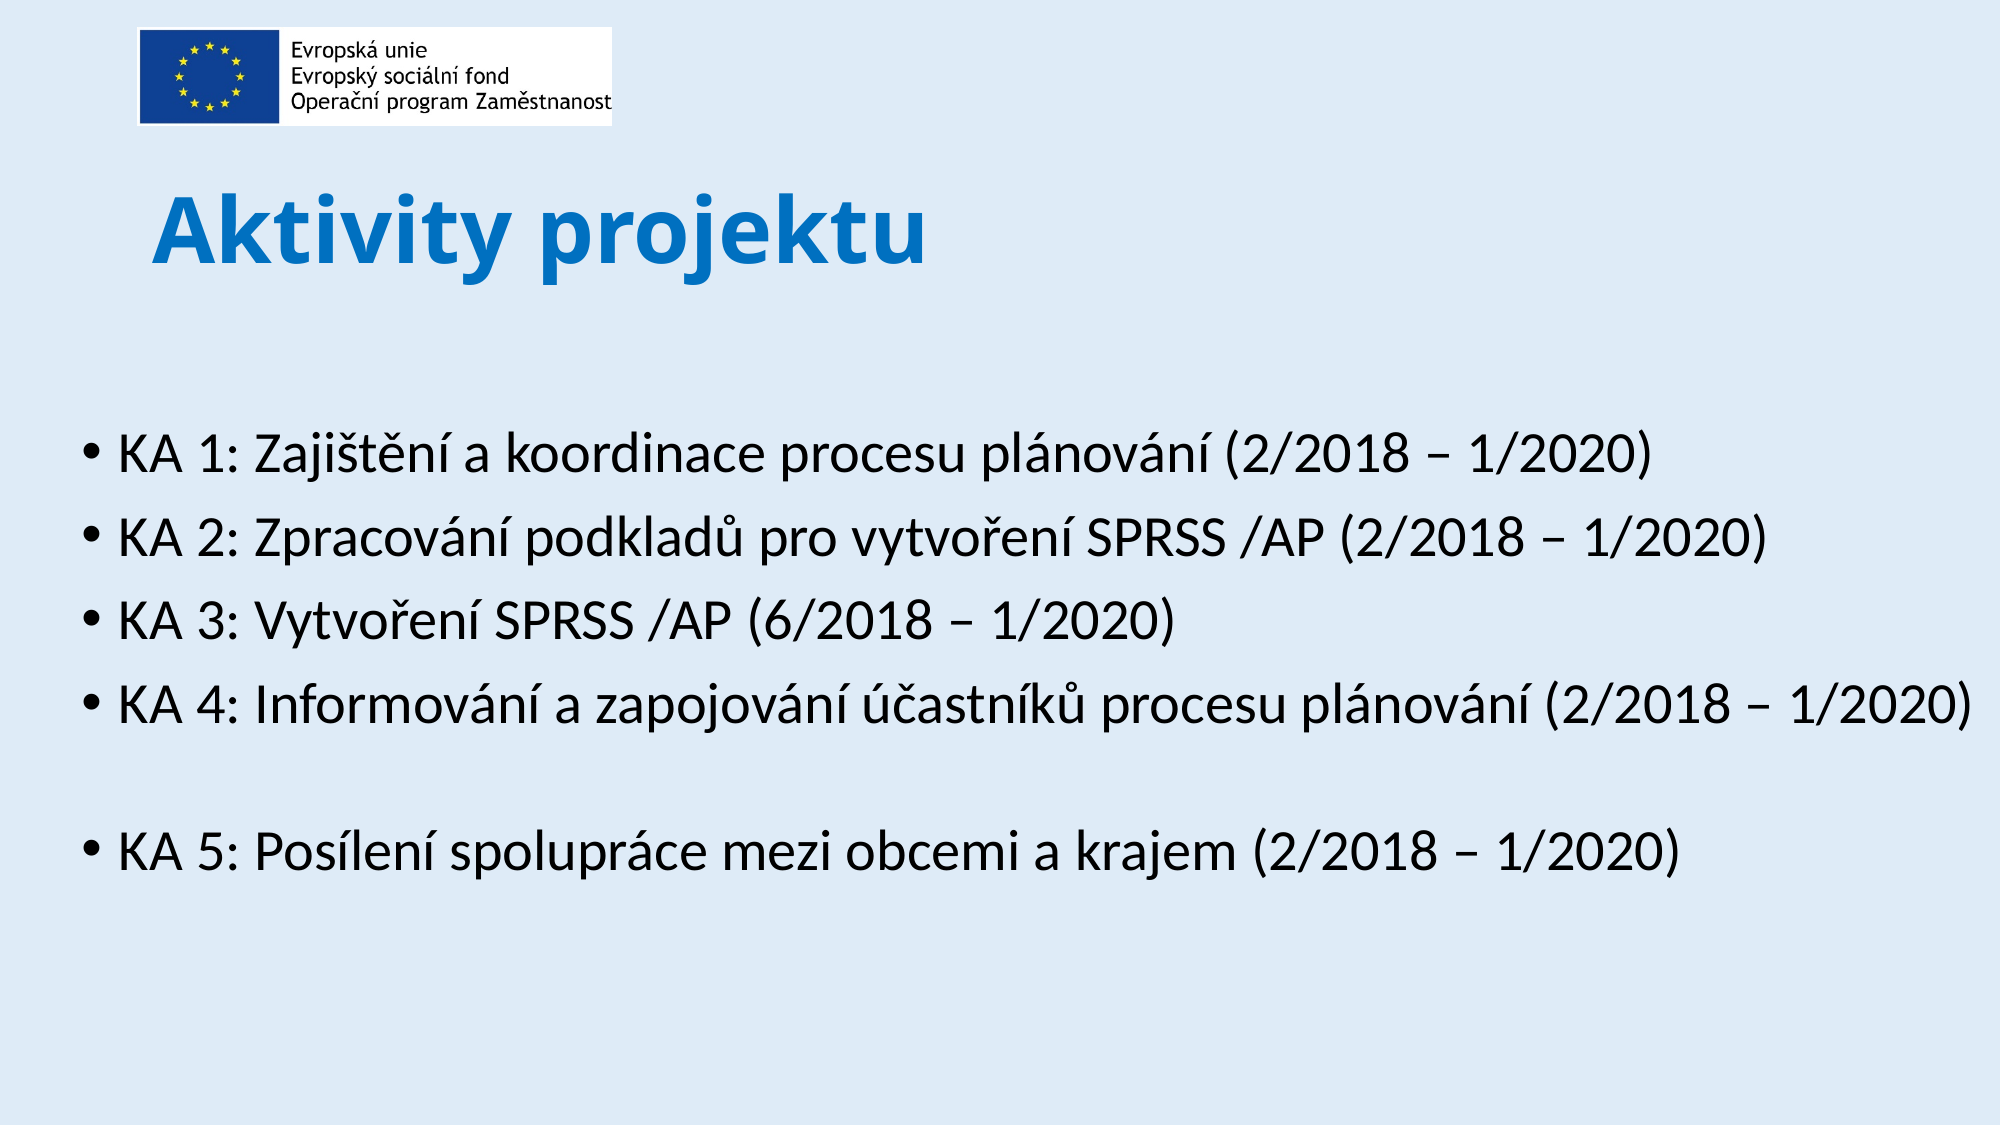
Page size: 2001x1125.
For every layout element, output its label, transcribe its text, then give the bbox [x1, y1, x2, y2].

title Aktivity projektu [137, 125, 1863, 343]
picture [137, 27, 612, 126]
list KA 1: Zajištění a koordinace procesu plánování (2/2018 – 1/2020) KA 2: Zpracování podkladů pro vytvoření SPRSS /AP (2/2018 – 1/2020) KA 3: Vytvoření SPRSS /AP (6/2018 – 1/2020) KA 4: Informování a zapojování účastníků procesu plánování (2/2018 – 1/2020) KA 5: Posílení spolupráce mezi obcemi a krajem (2/2018 – 1/2020) [66, 414, 2000, 1014]
